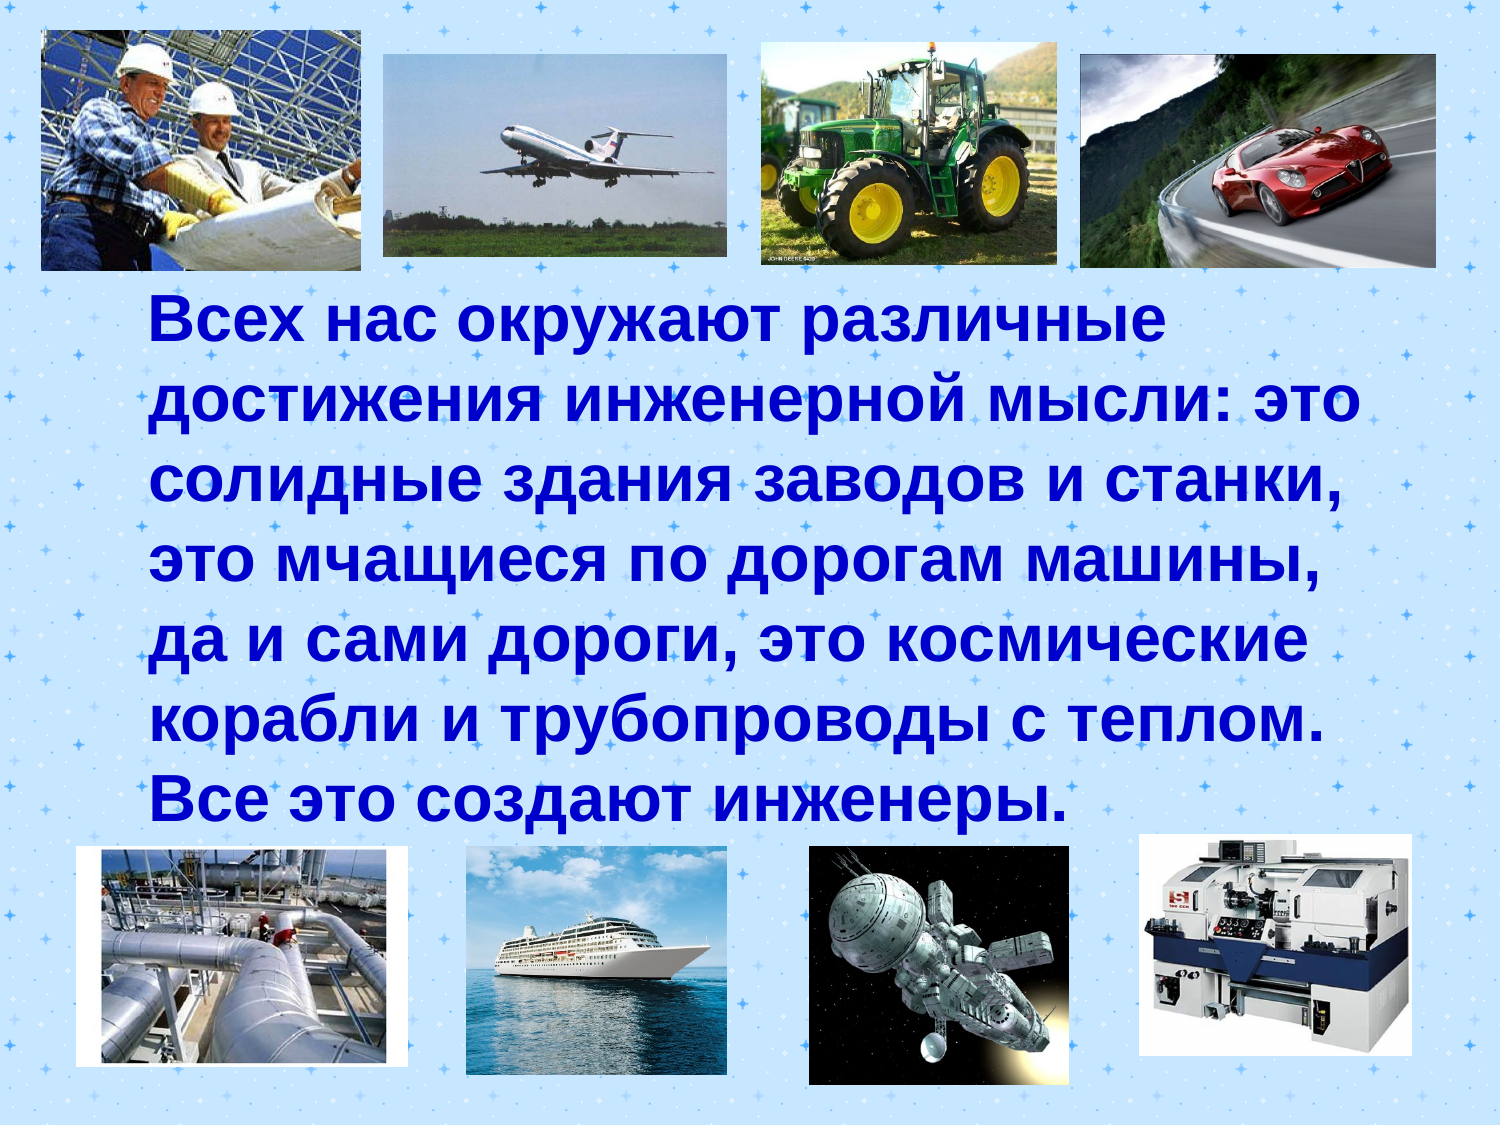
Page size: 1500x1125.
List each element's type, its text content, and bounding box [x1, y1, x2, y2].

picture [0, 0, 1500, 1125]
list Всех нас окружают различные достижения инженерной мысли: это солидные здания заводов и станки, это мчащиеся по дорогам машины, да и сами дороги, это космические корабли и трубопроводы с теплом. Все это создают инженеры. [76, 266, 1428, 1010]
